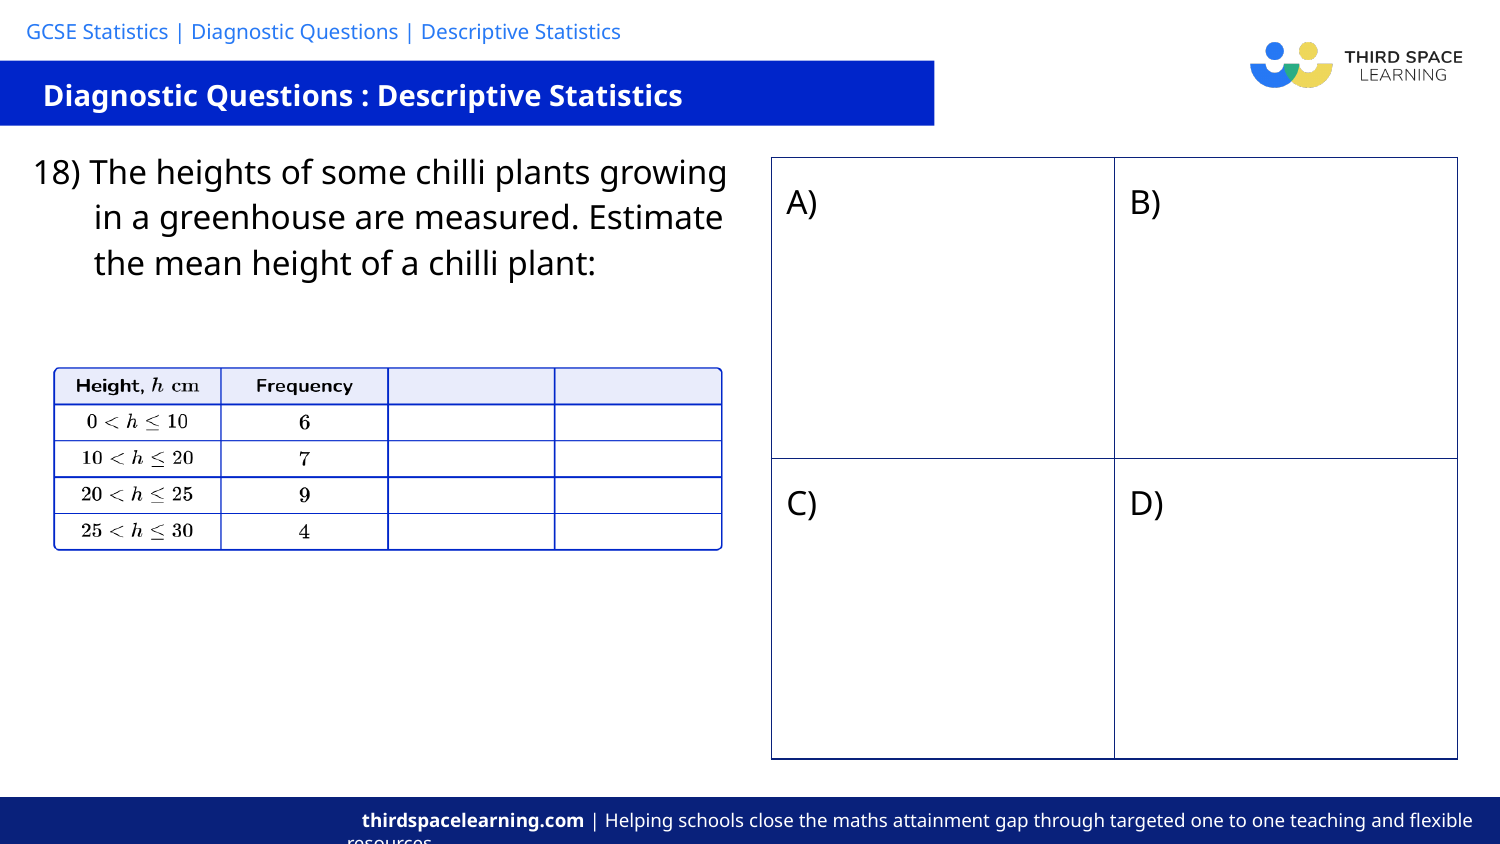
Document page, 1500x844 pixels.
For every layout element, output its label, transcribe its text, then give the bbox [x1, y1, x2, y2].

table_header 18) The heights of some chilli plants growing in a greenhouse are measured. Estimate the mean height of a chilli plant: [19, 142, 755, 291]
picture [1250, 33, 1465, 99]
text_box Diagnostic Questions : Descriptive Statistics [27, 61, 880, 127]
picture [50, 364, 723, 552]
